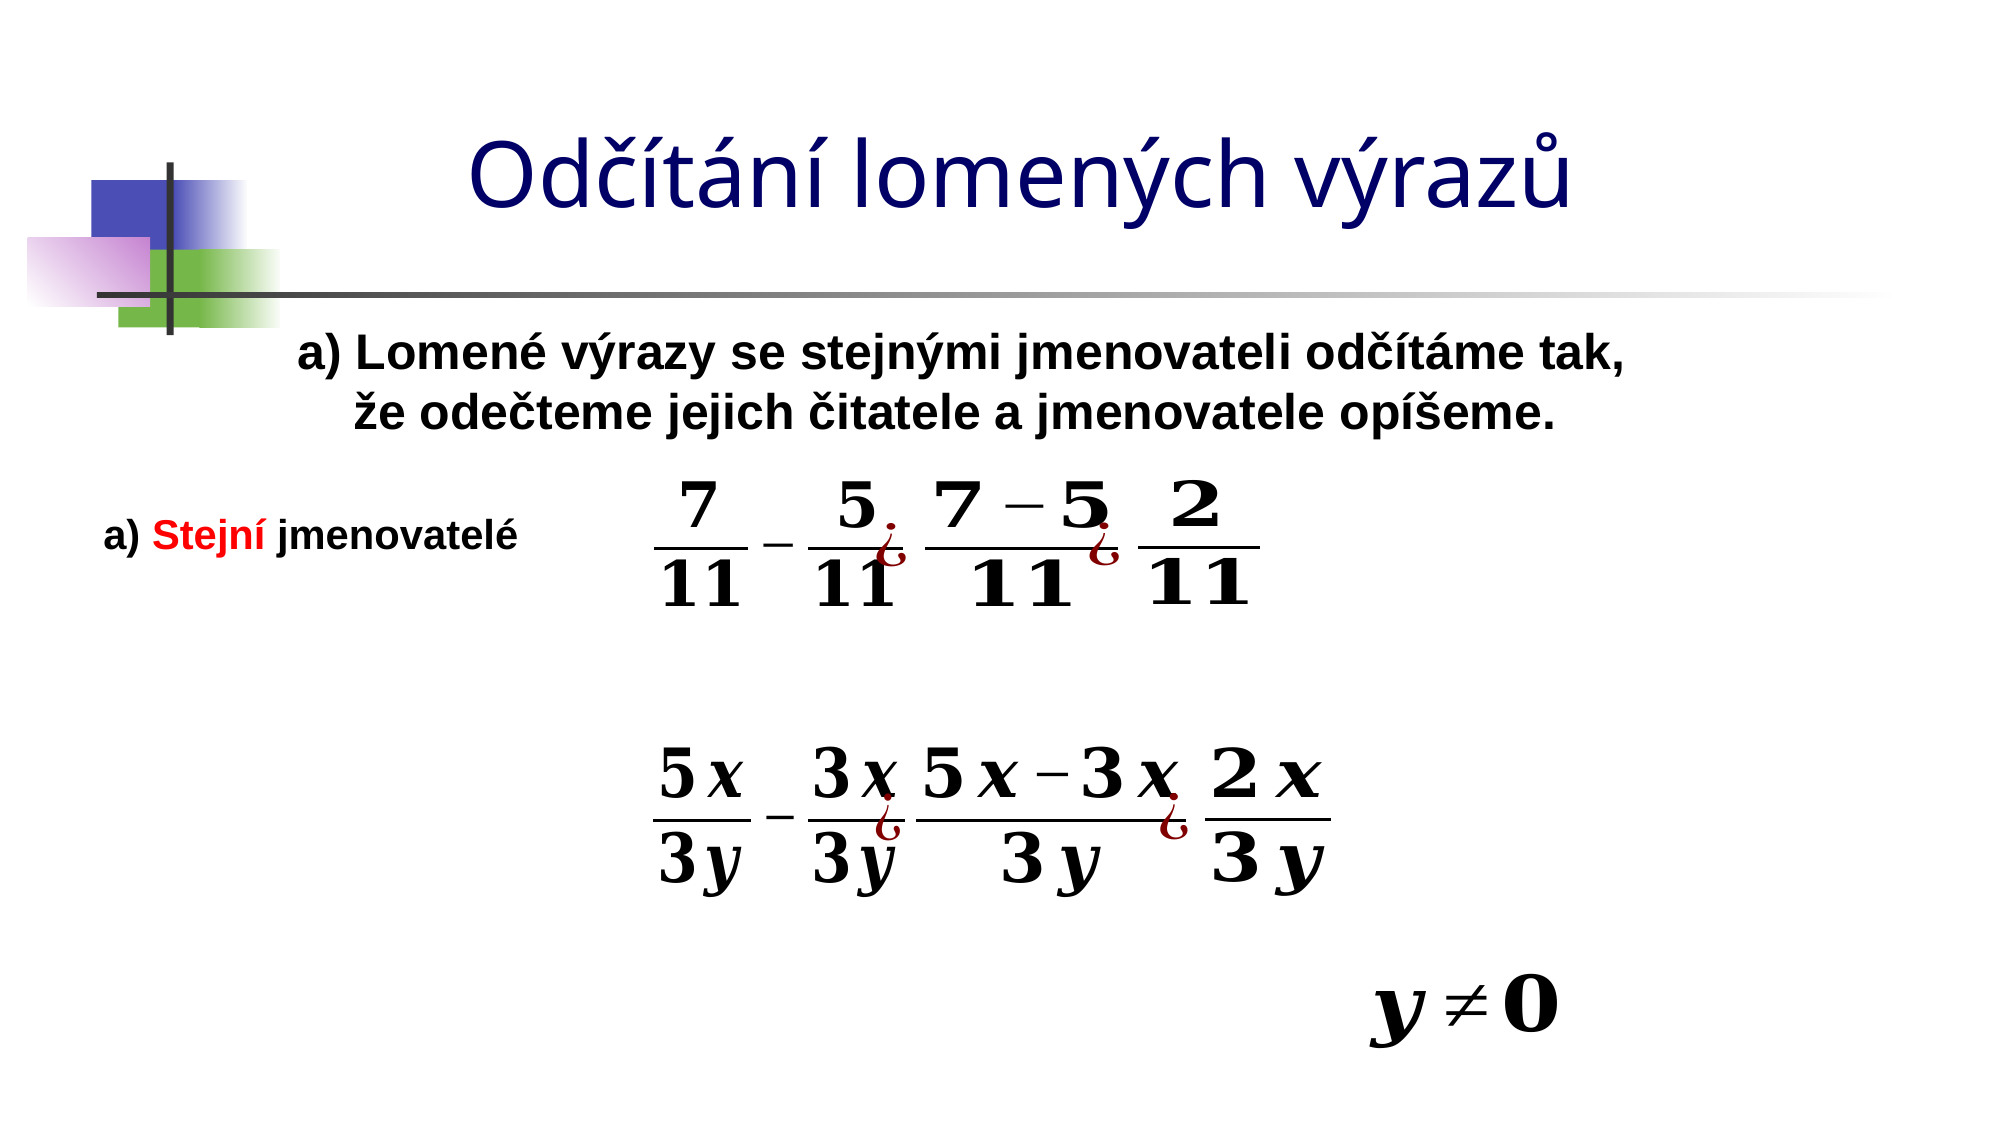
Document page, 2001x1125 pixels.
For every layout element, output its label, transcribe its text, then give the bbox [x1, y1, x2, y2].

title Odčítání lomených výrazů [416, 113, 1627, 228]
text_box a) Stejní jmenovatelé [88, 501, 644, 563]
text_box a) Lomené výrazy se stejnými jmenovateli odčítáme tak, že odečteme jejich čitatele a jmenovatele opíšeme. [282, 314, 1685, 445]
